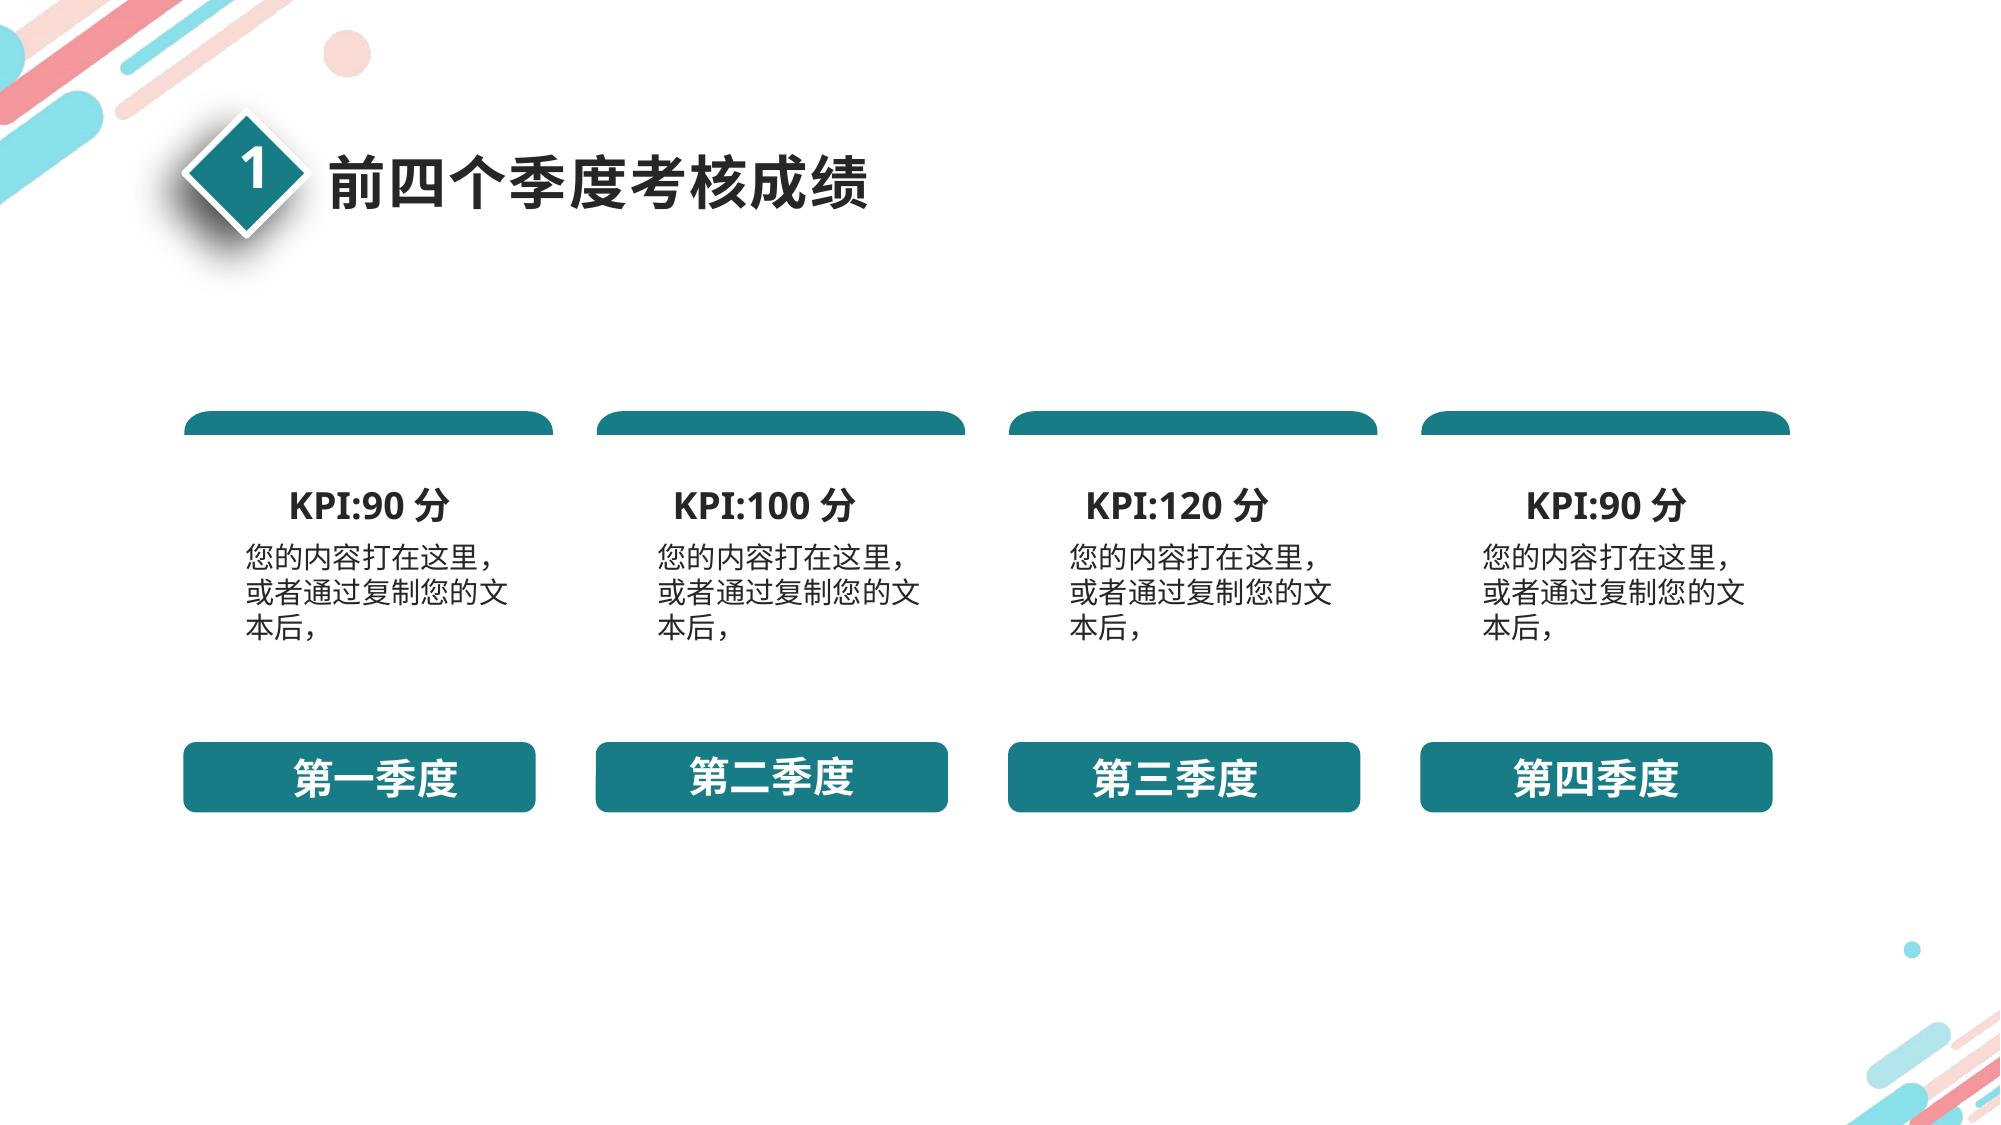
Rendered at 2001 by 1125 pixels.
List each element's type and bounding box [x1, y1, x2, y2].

text_box [1421, 411, 1790, 812]
picture [0, 0, 528, 253]
picture [1818, 935, 2000, 1125]
text_box [184, 110, 889, 236]
text_box [184, 411, 553, 812]
text_box [1009, 411, 1378, 812]
text_box [596, 411, 966, 812]
